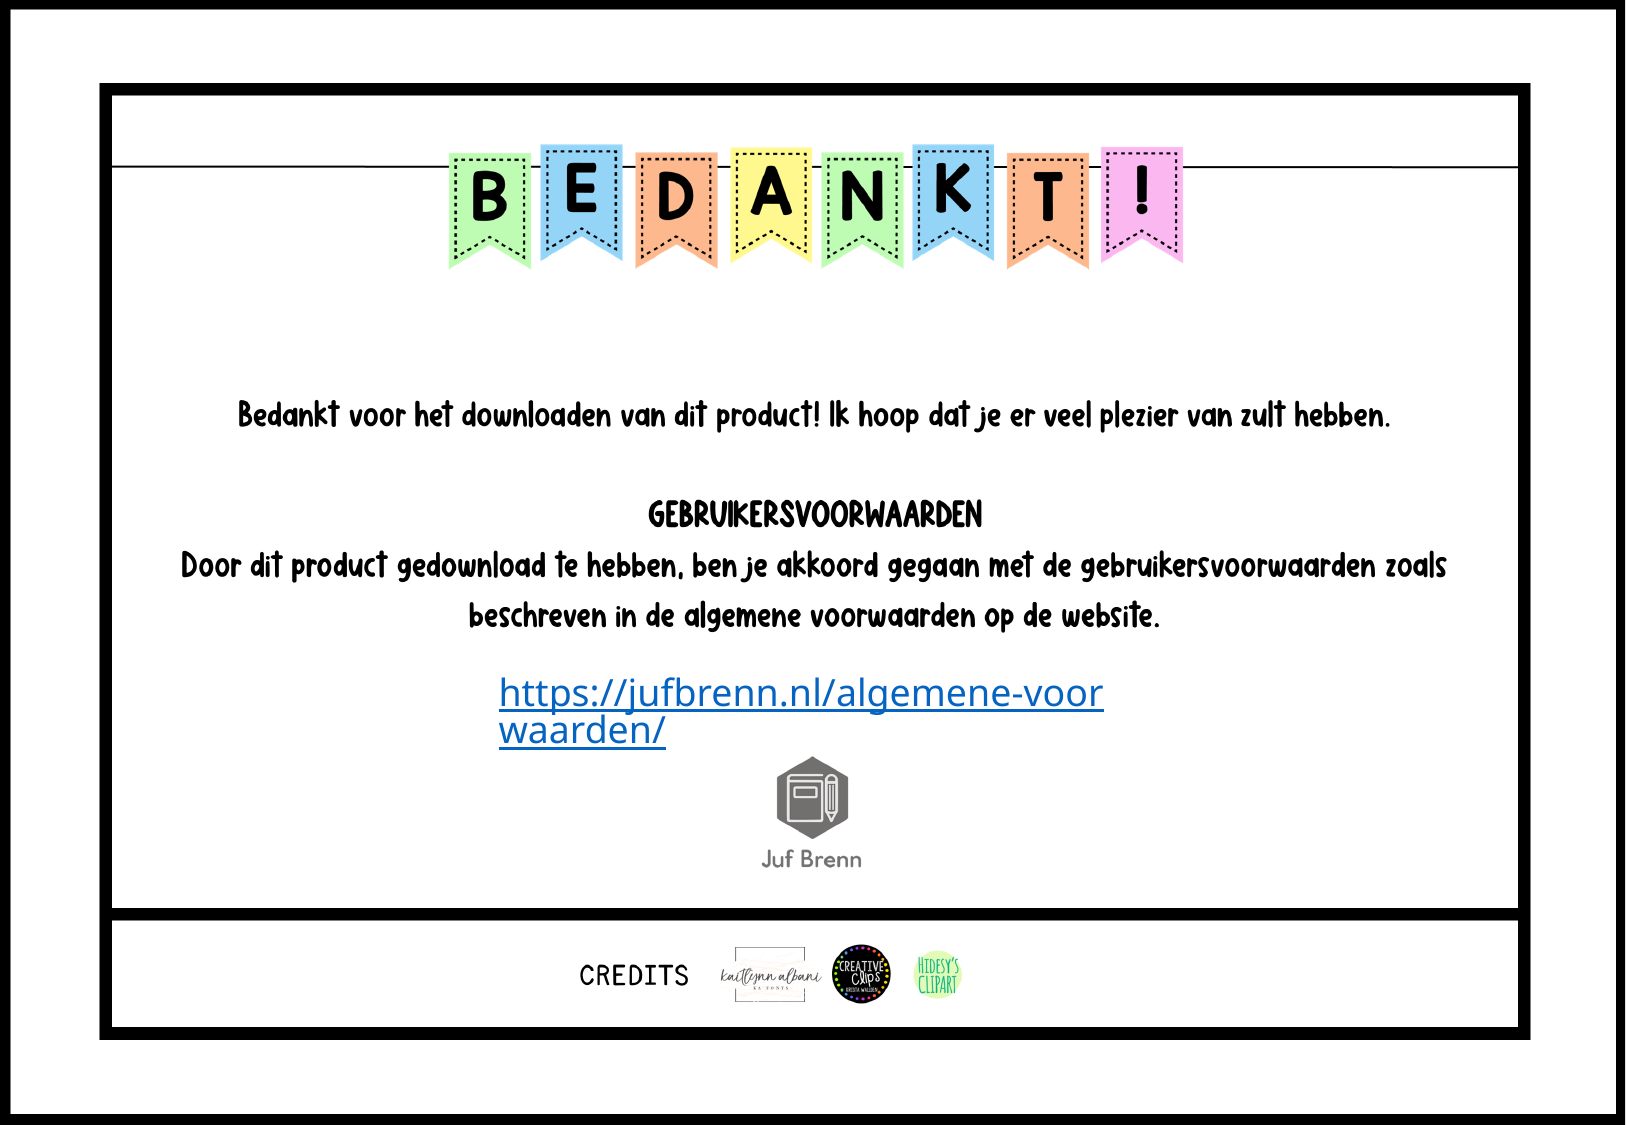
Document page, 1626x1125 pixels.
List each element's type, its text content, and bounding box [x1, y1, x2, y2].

text_box https://jufbrenn.nl/algemene-voorwaarden/ [483, 661, 1144, 728]
picture [0, 0, 1626, 1125]
